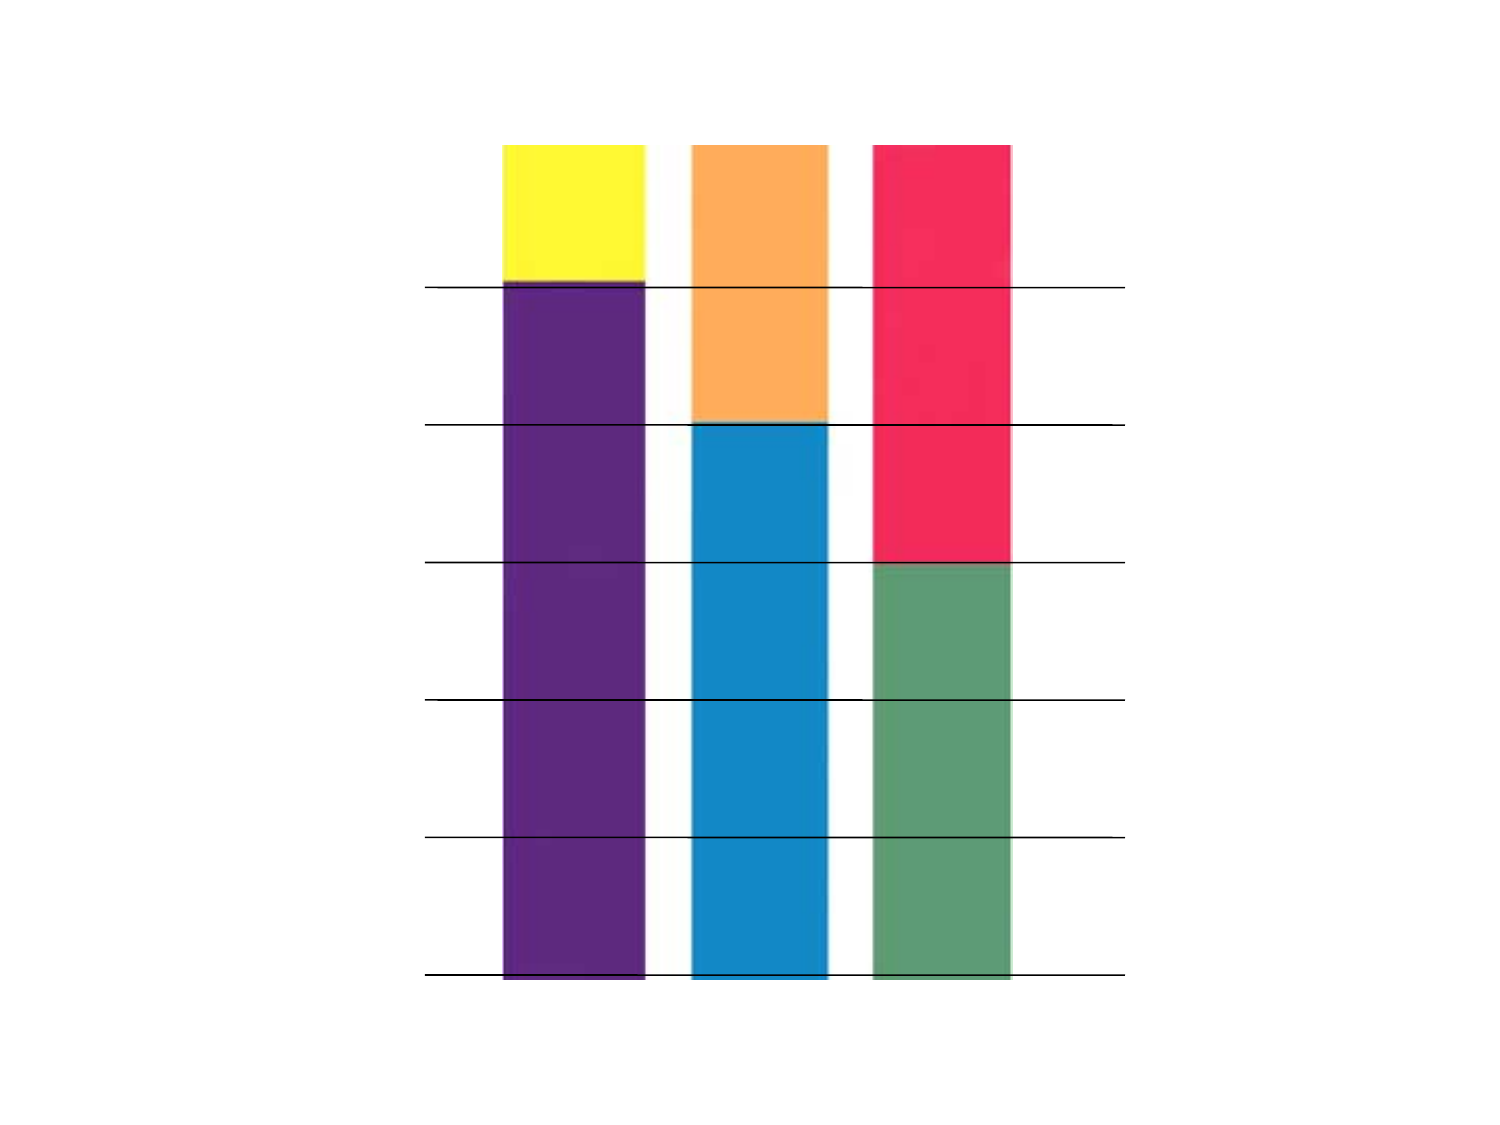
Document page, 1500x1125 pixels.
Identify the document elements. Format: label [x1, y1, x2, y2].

text_box [424, 287, 1126, 976]
picture [501, 976, 1013, 980]
picture [501, 145, 1013, 287]
